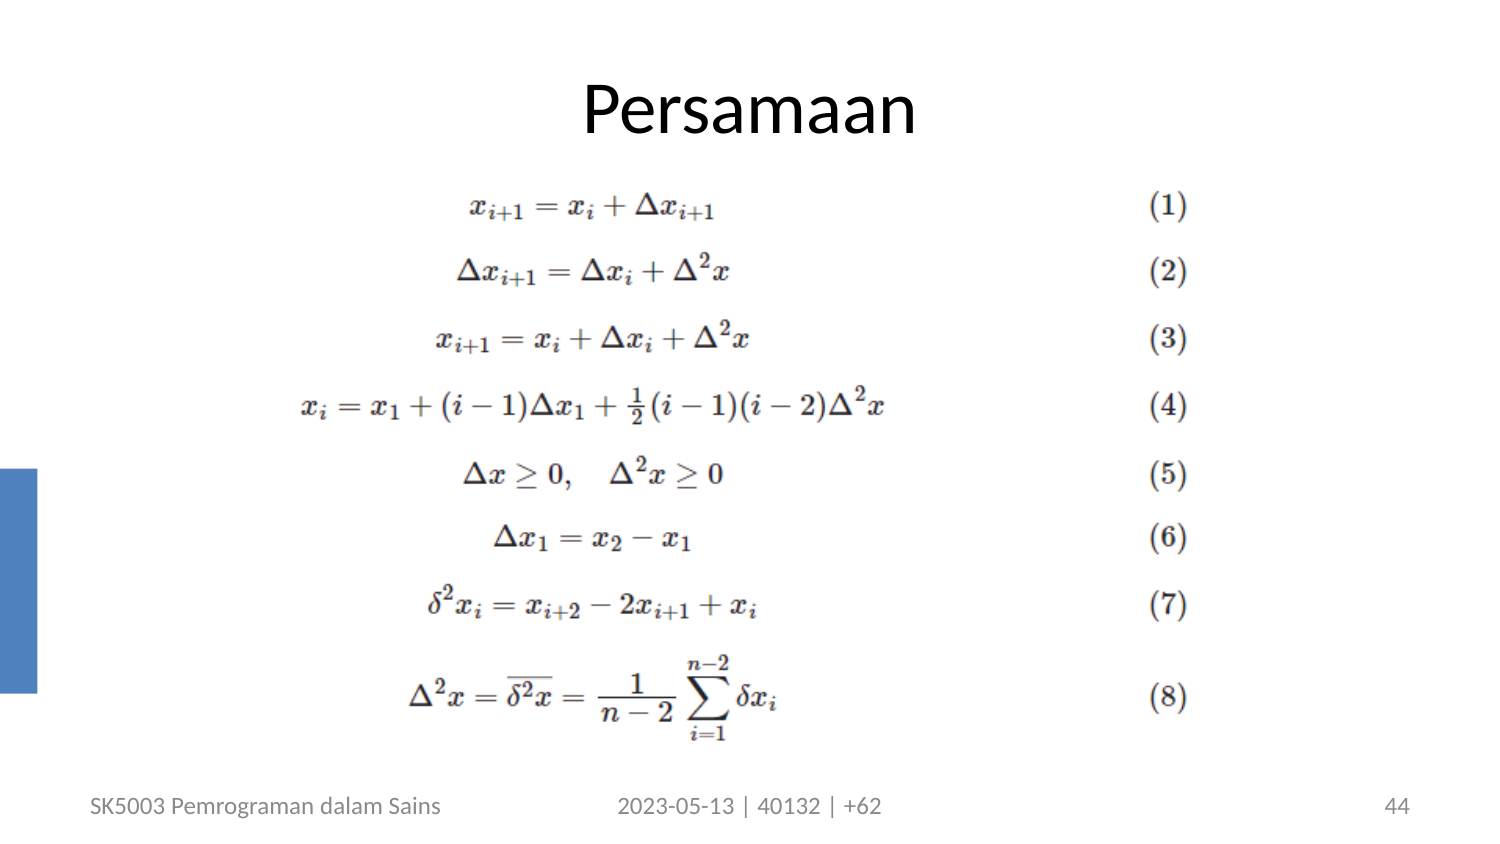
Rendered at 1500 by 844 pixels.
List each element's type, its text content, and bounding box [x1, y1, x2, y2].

slide_number 44 [1074, 782, 1425, 827]
slide_number SK5003 Pemrograman dalam Sains [75, 782, 463, 827]
title Persamaan [74, 33, 1426, 175]
footer 2023-05-13 | 40132 | +62 [512, 782, 988, 827]
picture [282, 171, 1218, 758]
